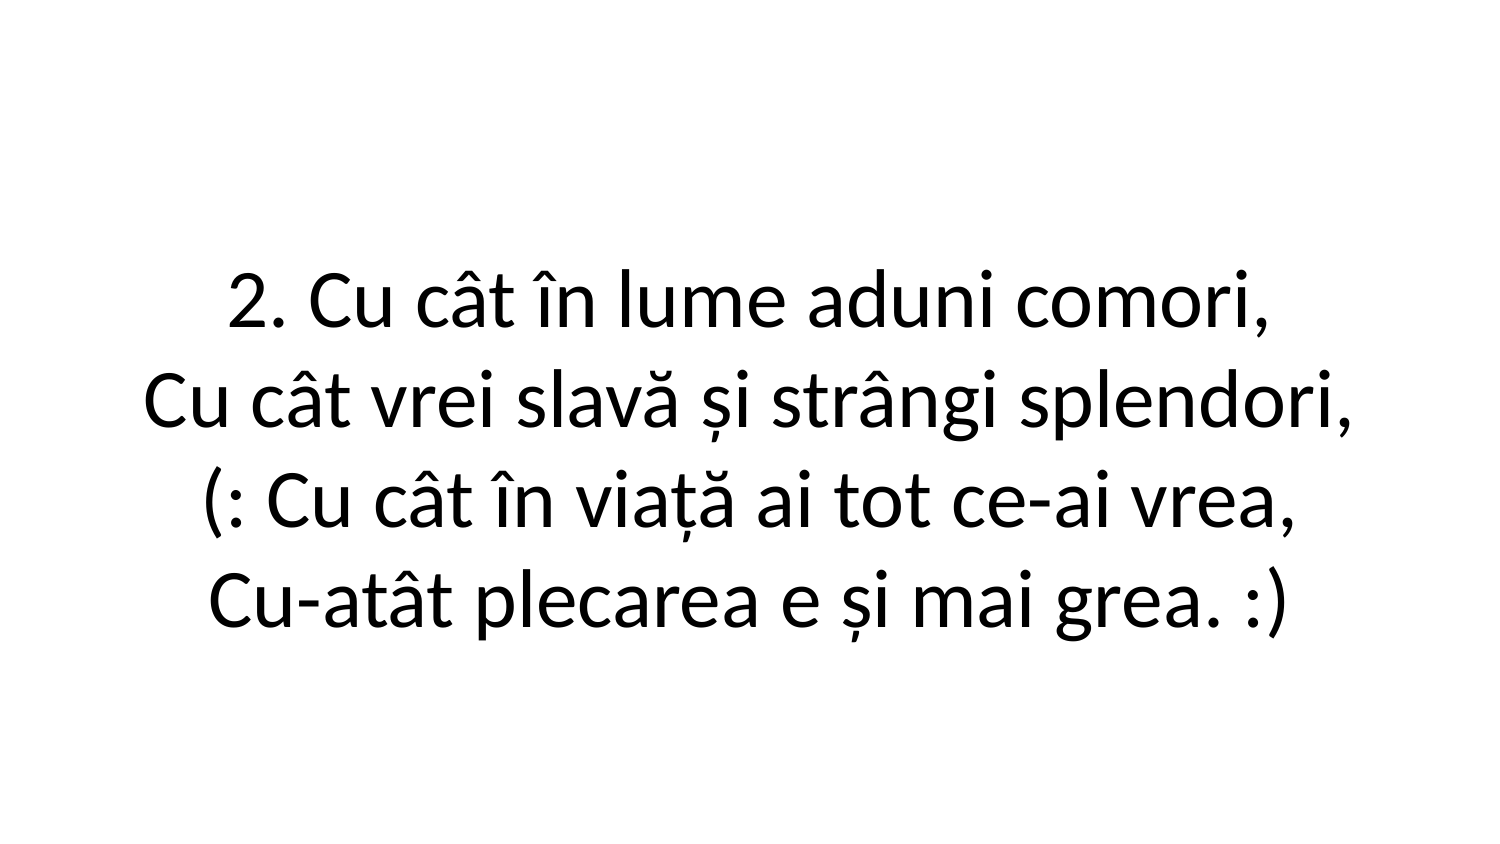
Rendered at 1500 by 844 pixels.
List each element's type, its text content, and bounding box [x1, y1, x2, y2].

text_box 2. Cu cât în lume aduni comori, Cu cât vrei slavă și strângi splendori, (: Cu cât în viață ai tot ce-ai vrea, Cu-atât plecarea e și mai grea. :) [129, 192, 1371, 652]
